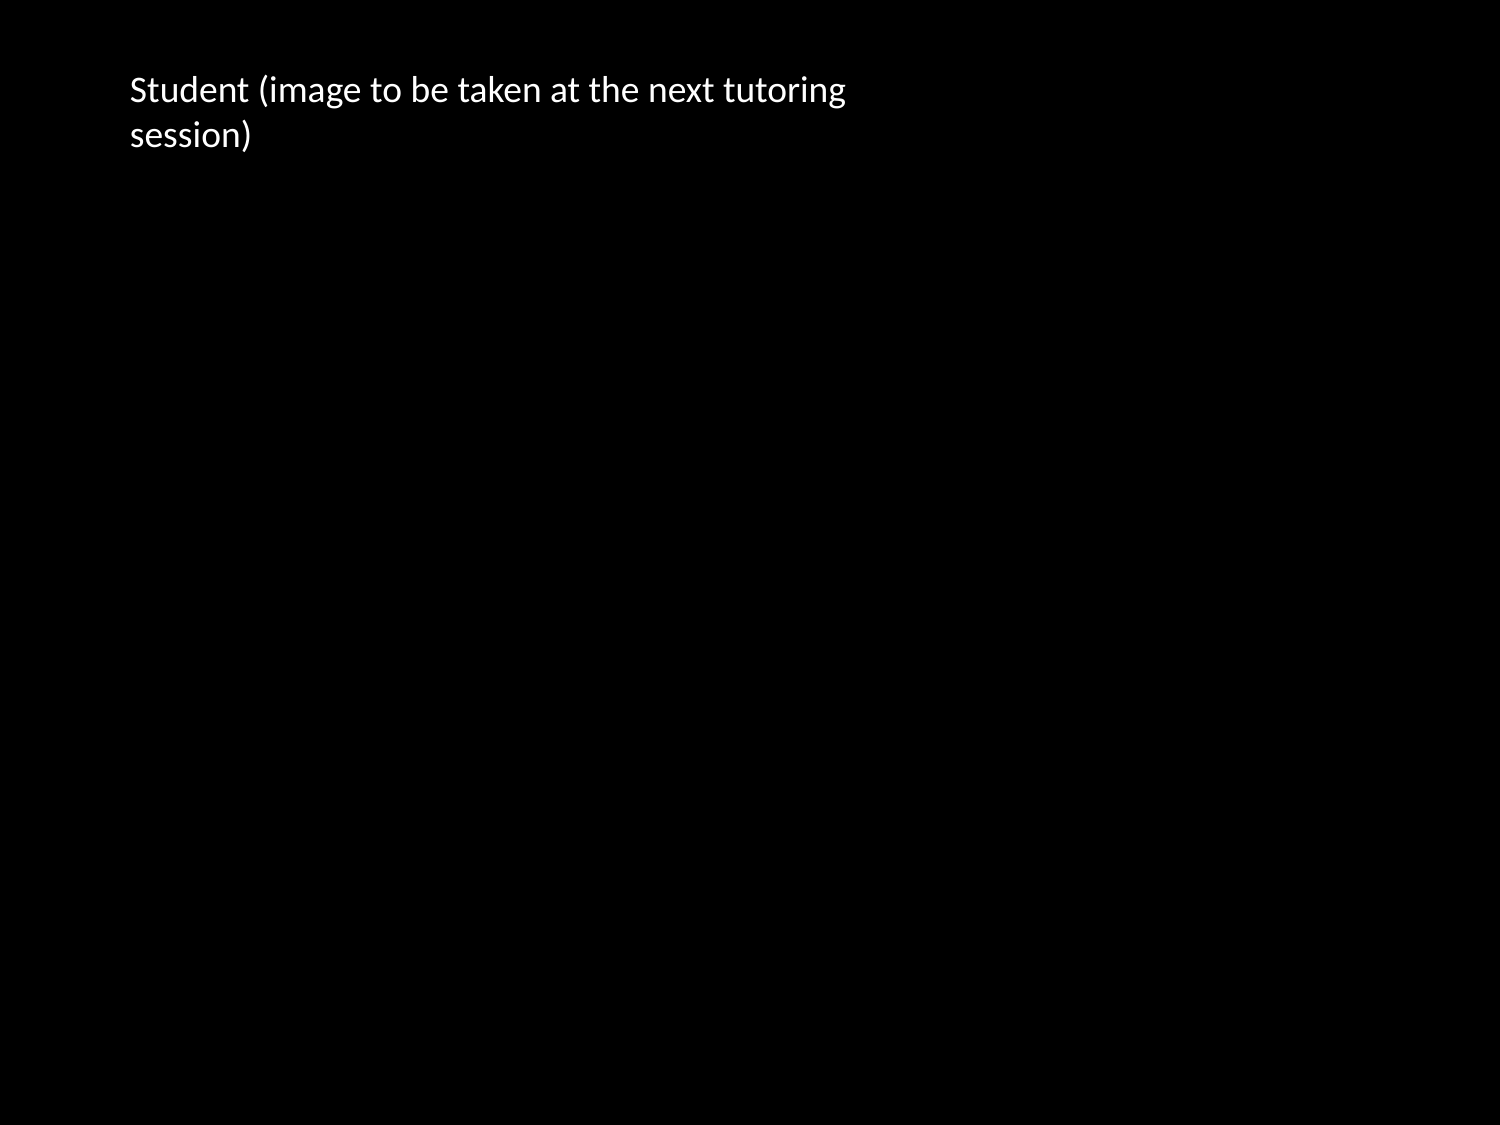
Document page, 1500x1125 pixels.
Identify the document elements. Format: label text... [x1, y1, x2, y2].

text_box Student (image to be taken at the next tutoring session) [115, 57, 921, 208]
